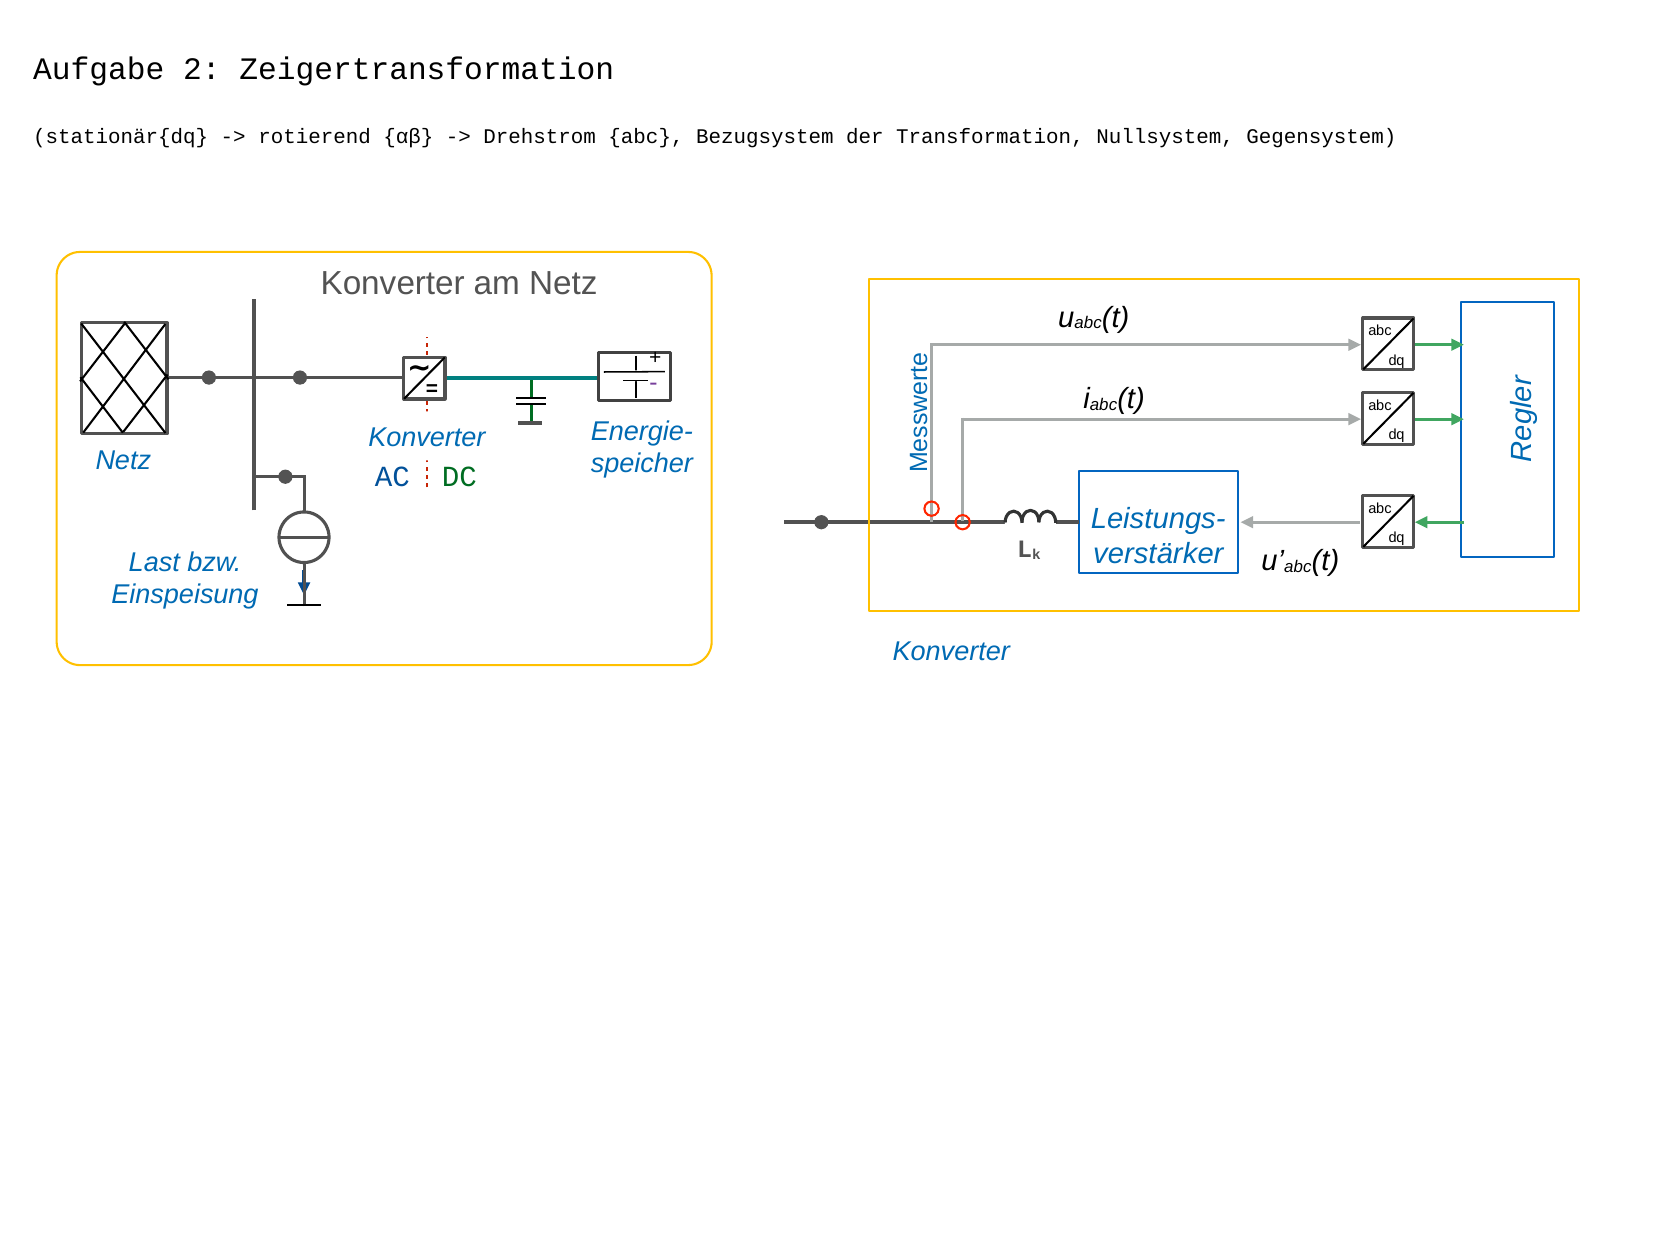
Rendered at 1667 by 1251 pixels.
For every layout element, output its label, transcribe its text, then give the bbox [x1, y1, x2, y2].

text_box Konverter [353, 411, 500, 461]
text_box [597, 352, 672, 406]
text_box AC [351, 448, 433, 501]
text_box [81, 322, 167, 433]
text_box Energie-speicher [568, 404, 715, 486]
text_box [814, 515, 829, 530]
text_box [1019, 489, 1042, 542]
text_box [201, 370, 217, 385]
text_box [278, 469, 293, 484]
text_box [516, 397, 547, 405]
text_box [297, 582, 304, 595]
text_box [278, 511, 330, 537]
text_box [1361, 307, 1419, 381]
text_box Lk [984, 525, 1074, 571]
text_box Aufgabe 2: Zeigertransformation (stationär{dq} -> rotierend {αβ} -> Drehstrom {abc}, Bezugsystem der Transformation, Nullsystem, Gegensystem) [24, 39, 1405, 156]
text_box DC [433, 461, 486, 501]
text_box [305, 582, 311, 594]
text_box [869, 279, 1579, 612]
text_box [279, 538, 330, 563]
text_box Konverter [878, 625, 1025, 675]
text_box Messwerte [863, 337, 869, 488]
text_box [292, 370, 308, 385]
text_box Konverter am Netz [276, 252, 643, 310]
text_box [1361, 485, 1419, 560]
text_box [400, 345, 446, 406]
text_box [1361, 382, 1419, 457]
text_box Netz [60, 433, 187, 484]
text_box [56, 251, 712, 666]
text_box Last bzw. Einspeisung [93, 535, 277, 618]
